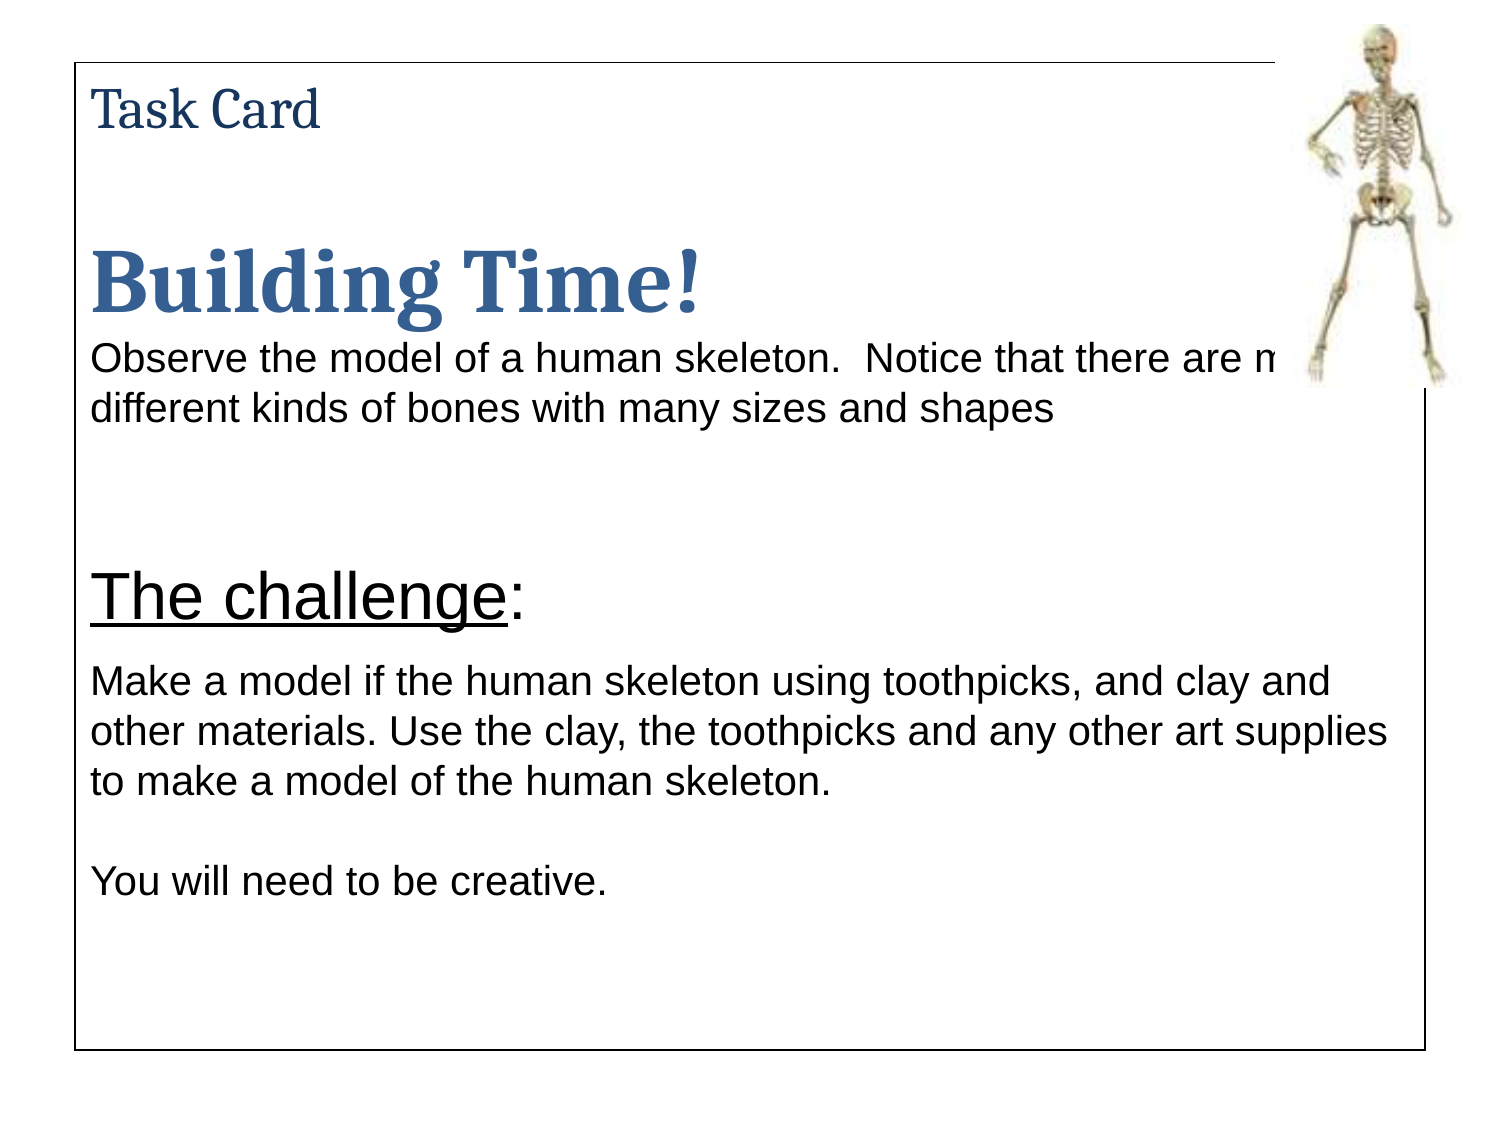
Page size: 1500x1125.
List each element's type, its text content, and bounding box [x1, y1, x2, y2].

picture [1274, 24, 1482, 388]
list Task Card Building Time! Observe the model of a human skeleton. Notice that there are many different kinds of bones with many sizes and shapes The challenge: Make a model if the human skeleton using toothpicks, and clay and other materials. Use the clay, the toothpicks and any other art supplies to make a model of the human skeleton. You will need to be creative. [74, 62, 1426, 1051]
